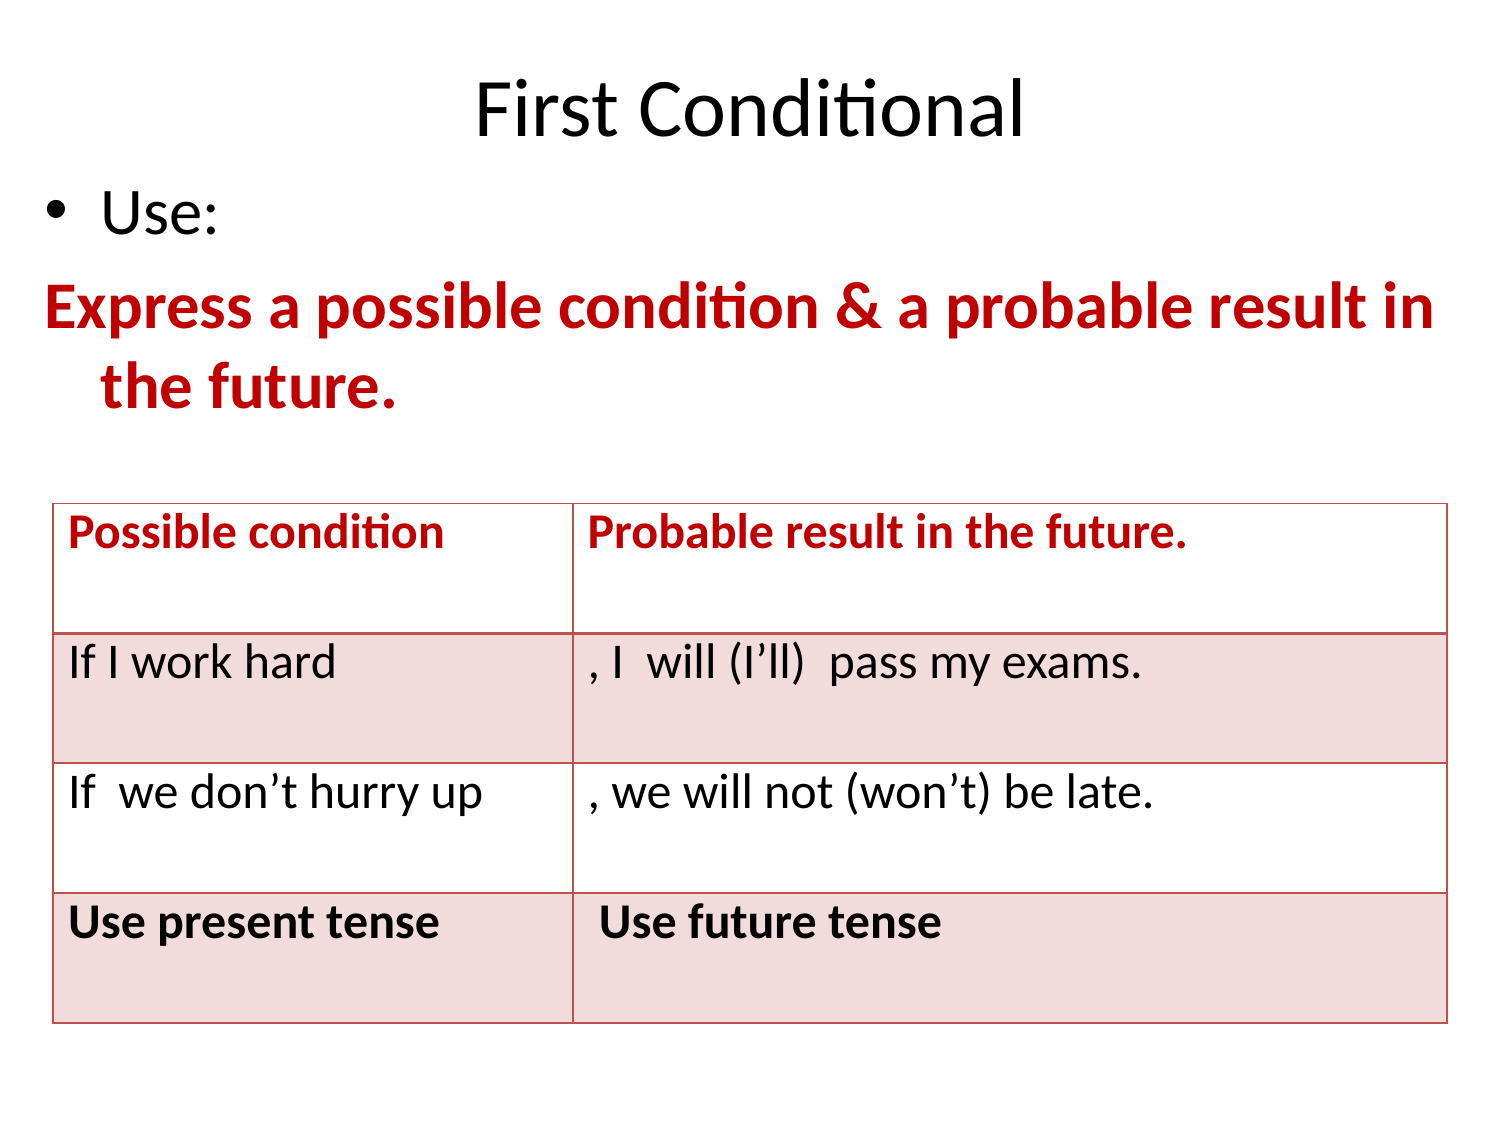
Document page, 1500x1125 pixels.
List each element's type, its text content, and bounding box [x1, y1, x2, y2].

table_cell , we will not (won’t) be late. [574, 764, 1446, 892]
table_cell , I will (I’ll) pass my exams. [574, 635, 1446, 762]
table_cell If we don’t hurry up [54, 764, 572, 892]
title First Conditional [76, 45, 1425, 160]
table_header Possible condition [54, 504, 572, 632]
table_cell If I work hard [54, 635, 572, 762]
list Use: Express a possible condition & a probable result in the future. [29, 160, 1471, 1094]
table_cell Use future tense [574, 894, 1446, 1022]
table_header Probable result in the future. [574, 504, 1446, 632]
table_cell Use present tense [54, 894, 572, 1022]
